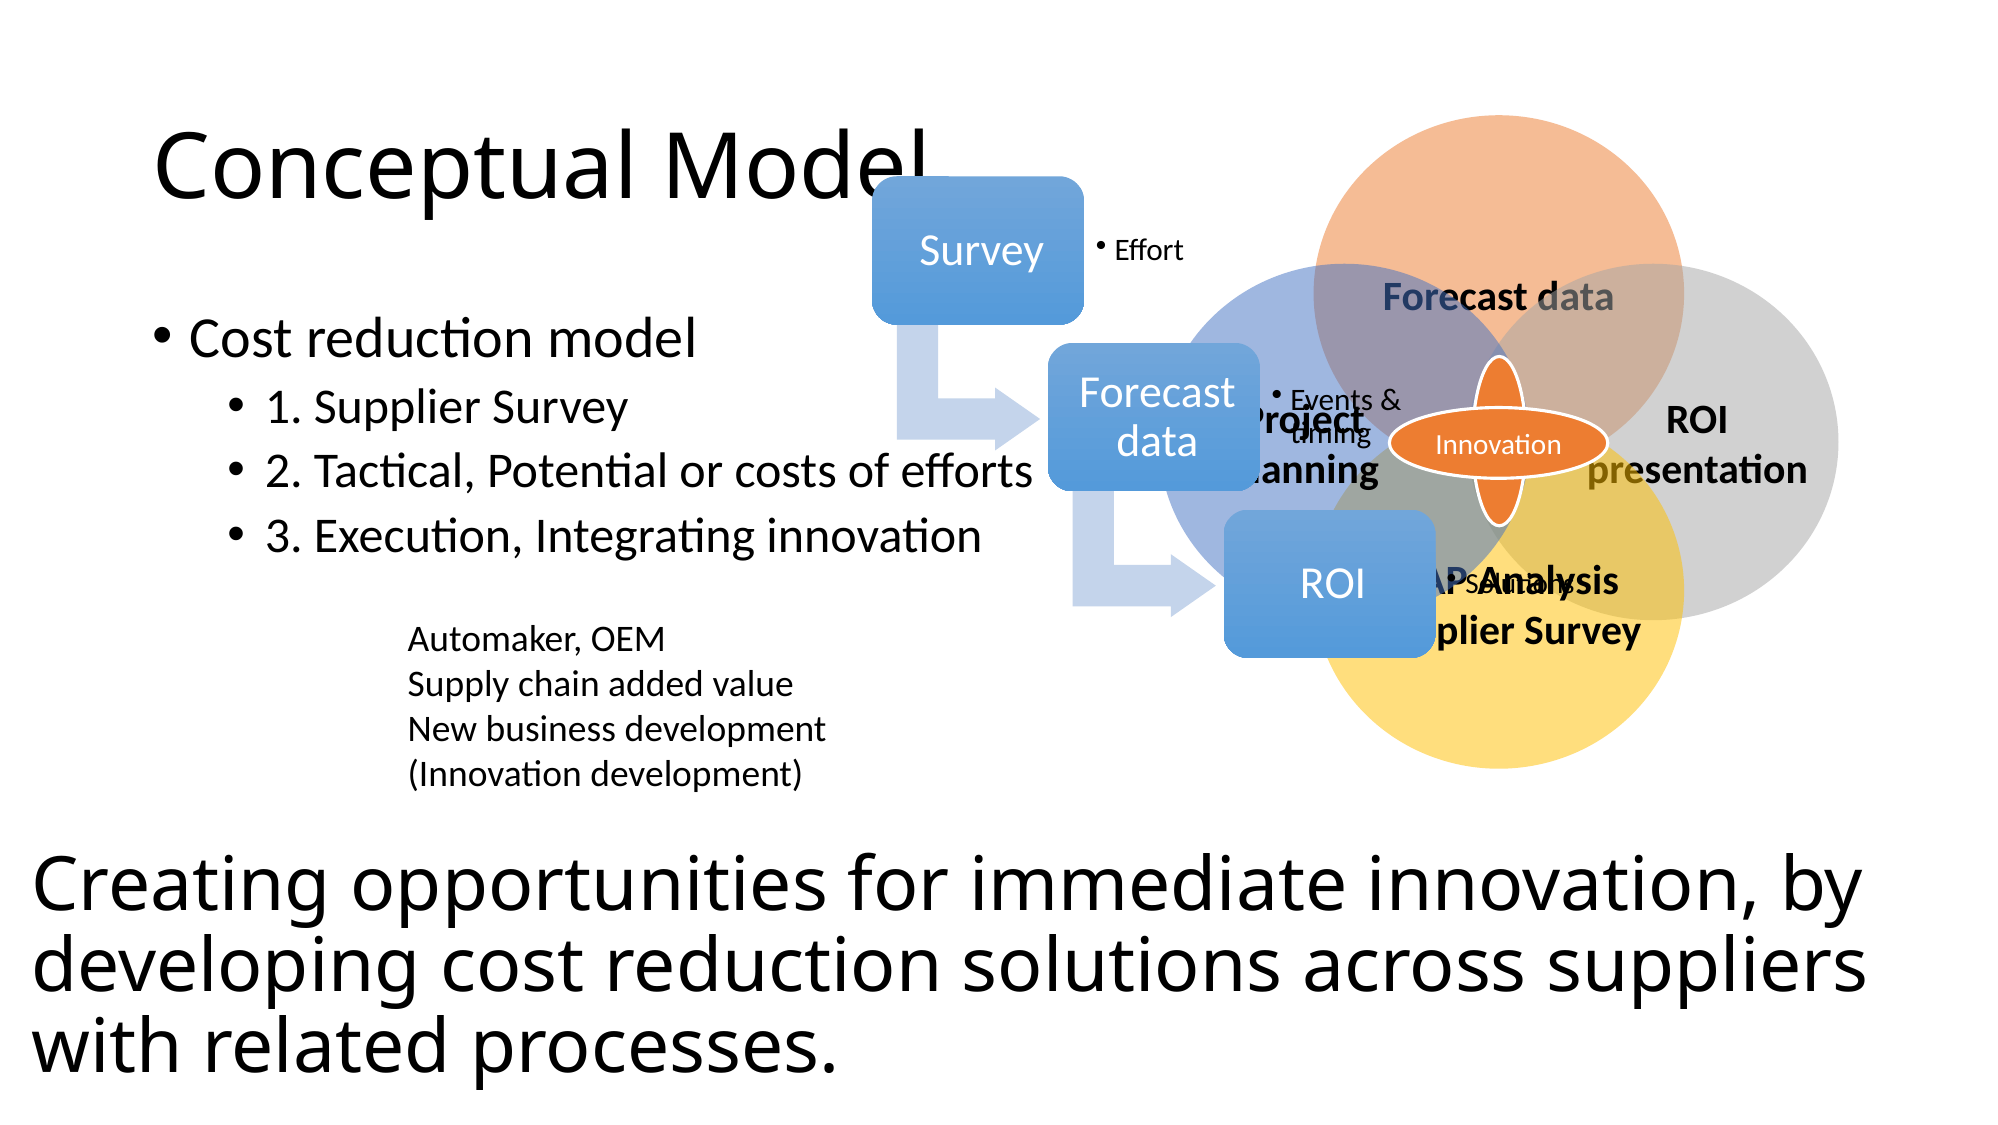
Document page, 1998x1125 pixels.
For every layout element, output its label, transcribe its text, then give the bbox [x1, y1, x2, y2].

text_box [809, 173, 1652, 661]
title Conceptual Model [137, 59, 1861, 278]
text_box Creating opportunities for immediate innovation, by developing cost reduction solutions across suppliers with related processes. [16, 838, 1892, 1125]
list Cost reduction model 1. Supplier Survey 2. Tactical, Potential or costs of efforts 3. Execution, Integrating innovation [137, 299, 1861, 838]
text_box Automaker, OEM Supply chain added value New business development (Innovation development) [393, 606, 1006, 802]
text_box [1159, 115, 1839, 769]
